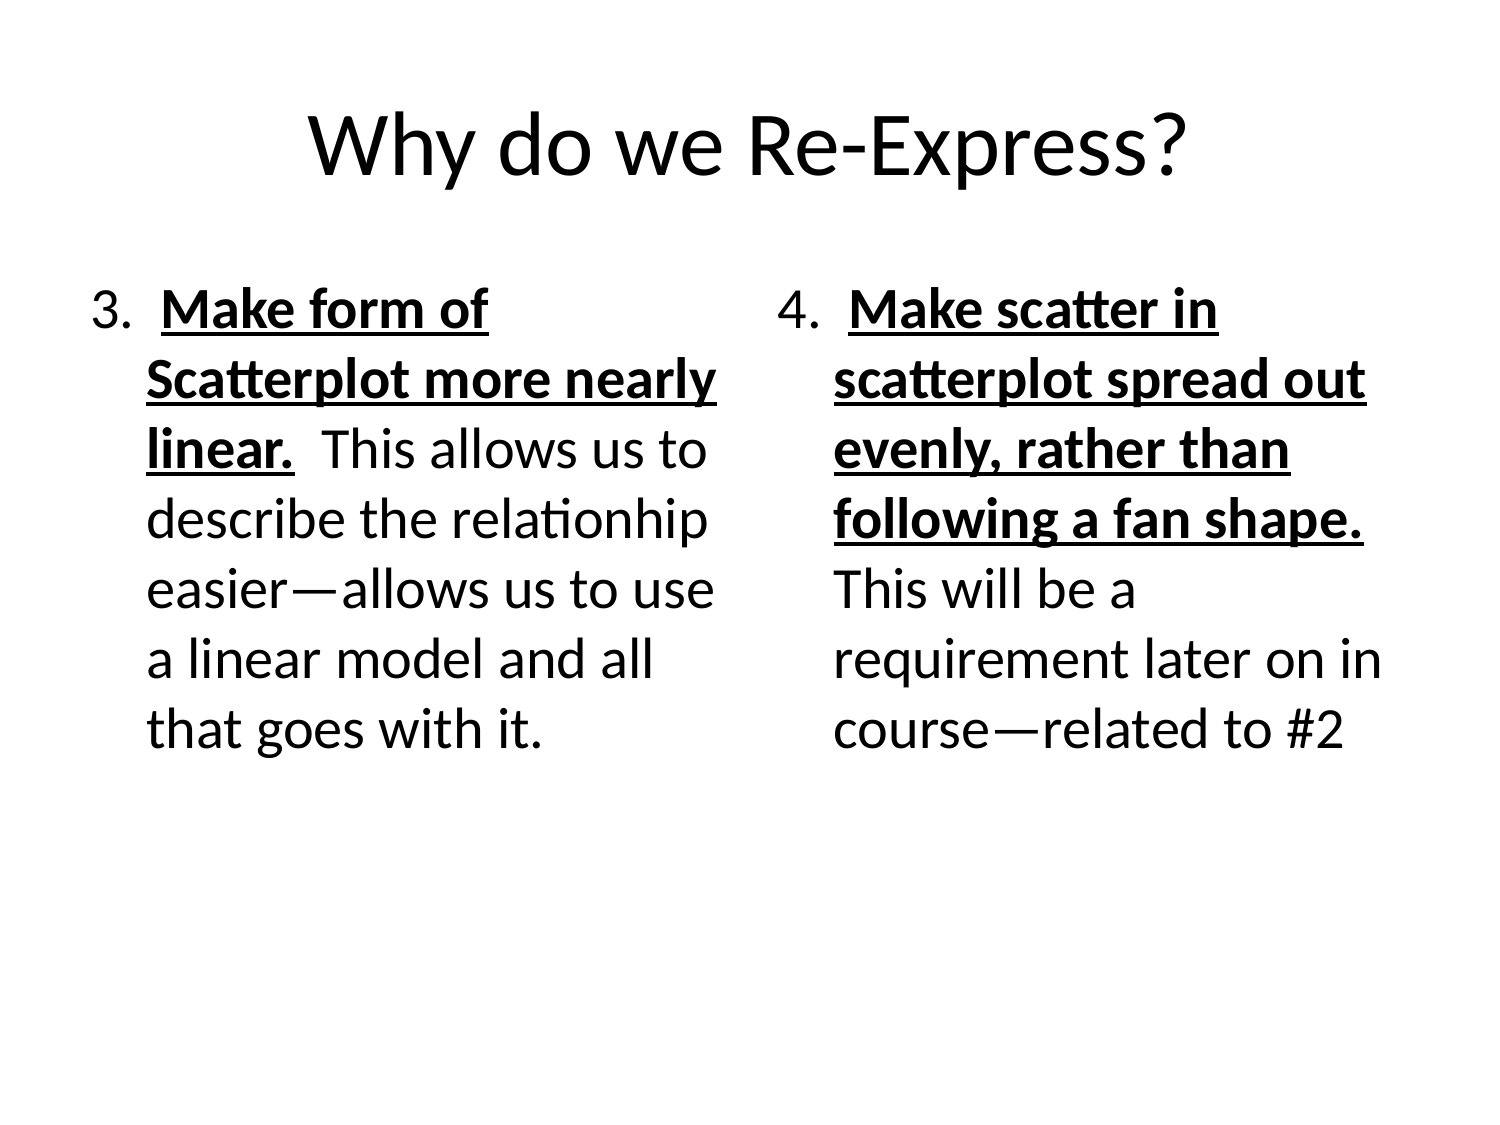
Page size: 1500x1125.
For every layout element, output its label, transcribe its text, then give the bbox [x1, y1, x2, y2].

title Why do we Re-Express? [75, 45, 1425, 233]
list 4. Make scatter in scatterplot spread out evenly, rather than following a fan shape. This will be a requirement later on in course—related to #2 [762, 262, 1425, 1005]
list 3. Make form of Scatterplot more nearly linear. This allows us to describe the relationhip easier—allows us to use a linear model and all that goes with it. [75, 262, 738, 1005]
